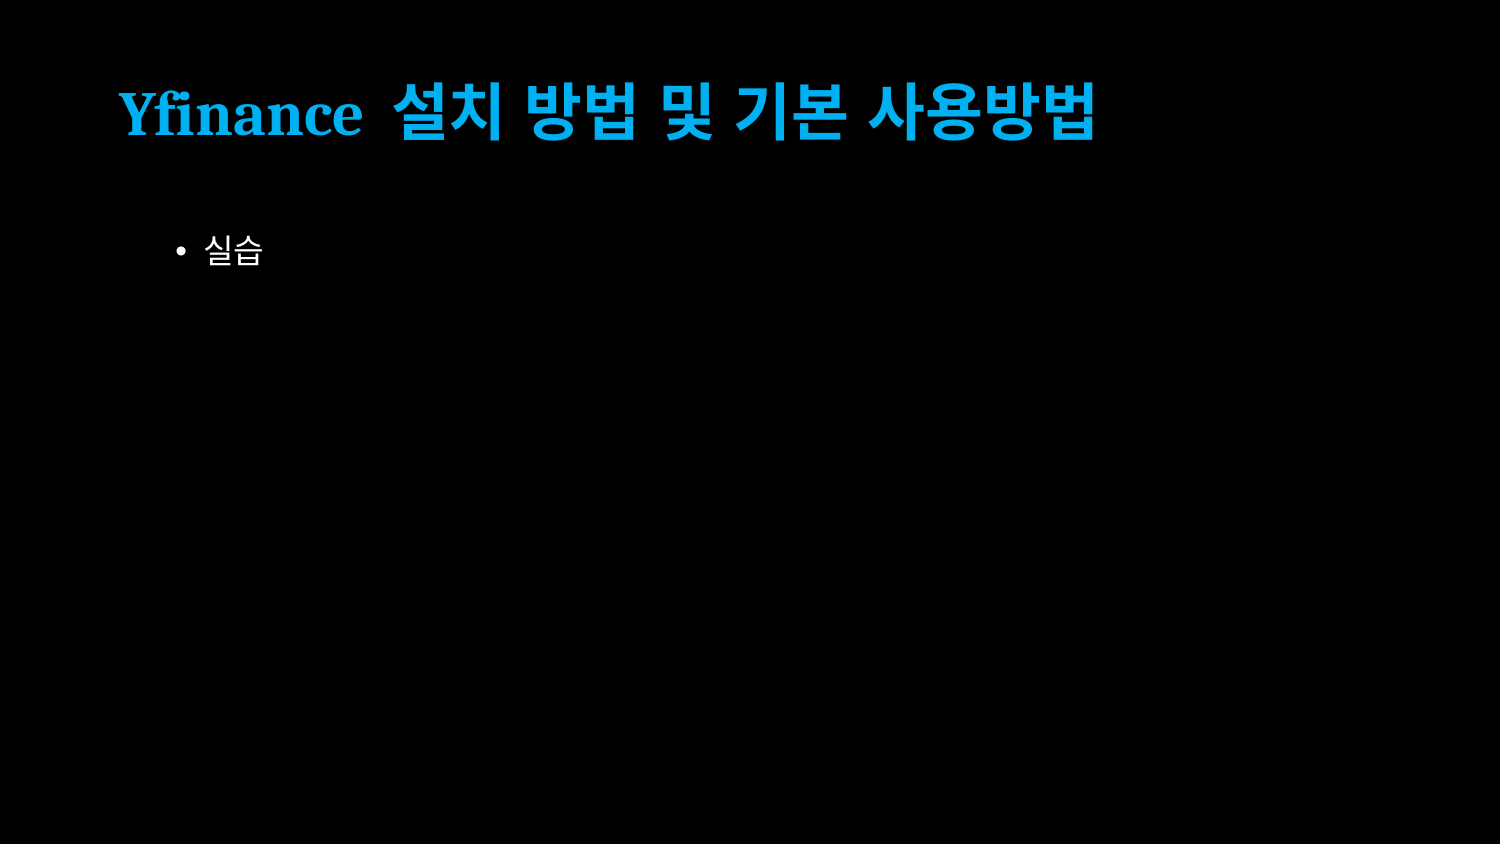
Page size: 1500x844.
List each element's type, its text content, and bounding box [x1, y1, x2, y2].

list 실습 [104, 190, 1302, 772]
title Yfinance 설치 방법 및 기본 사용방법 [104, 49, 1270, 181]
